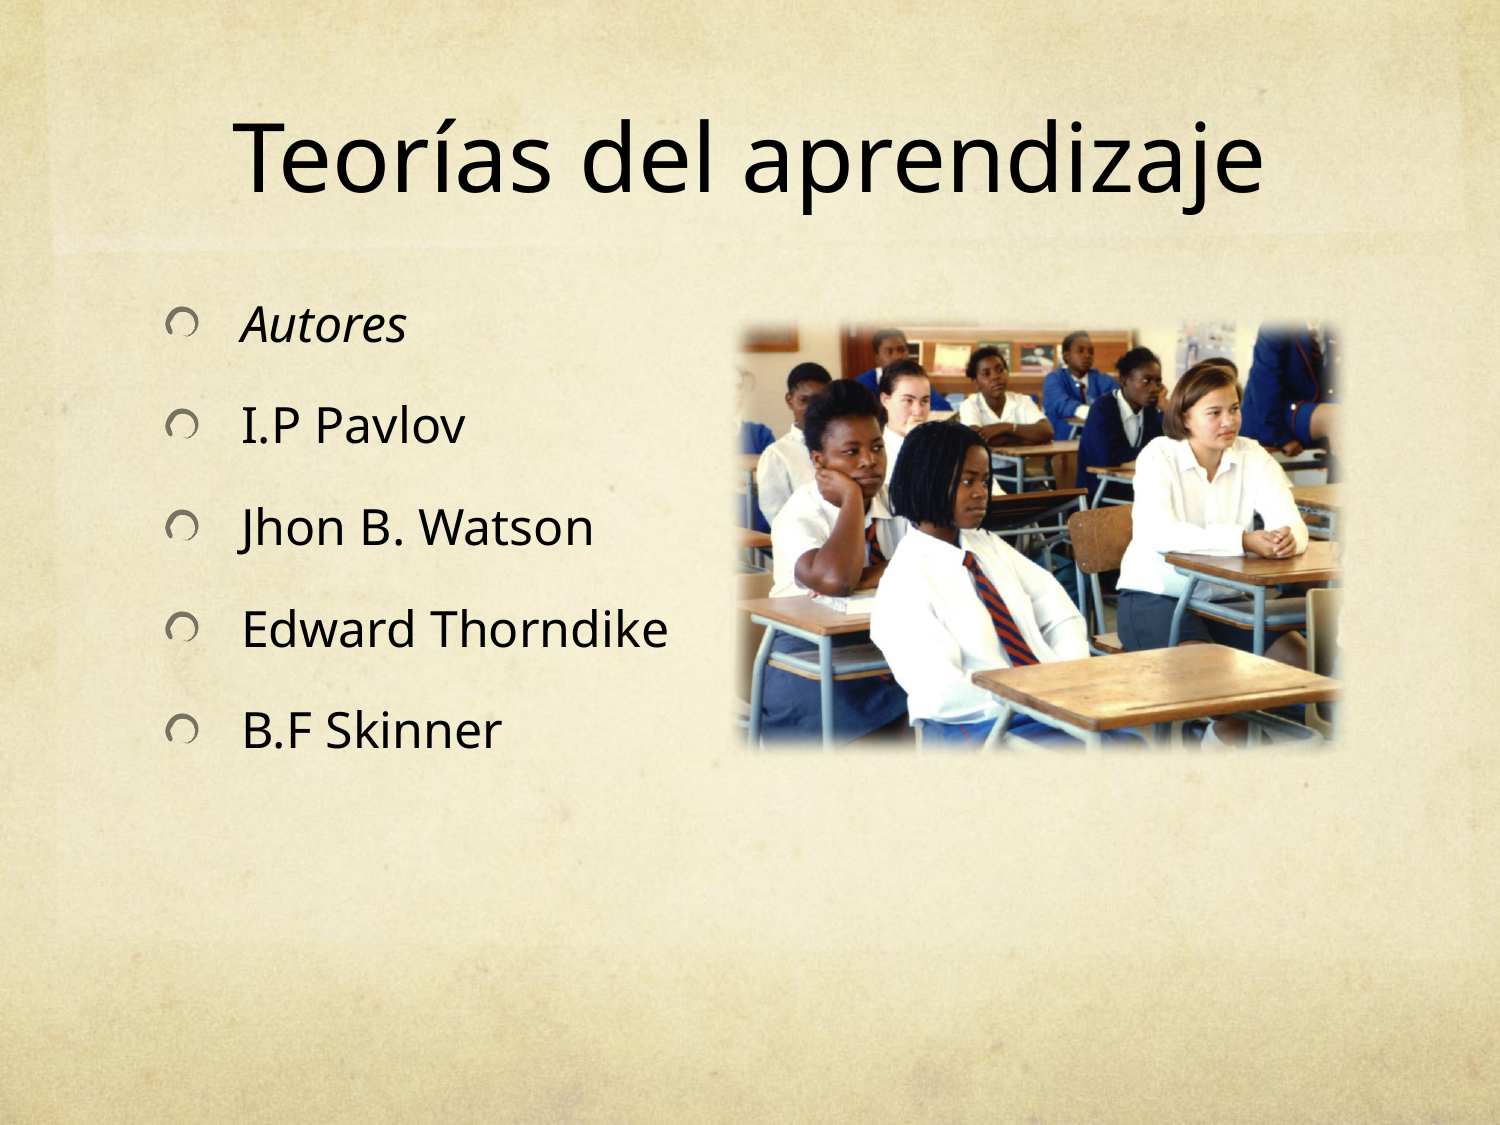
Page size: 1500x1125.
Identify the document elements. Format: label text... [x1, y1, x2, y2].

title Teorías del aprendizaje [150, 82, 1350, 225]
list Autores I.P Pavlov Jhon B. Watson Edward Thorndike B.F Skinner [150, 284, 1350, 950]
picture [0, 0, 1500, 1125]
